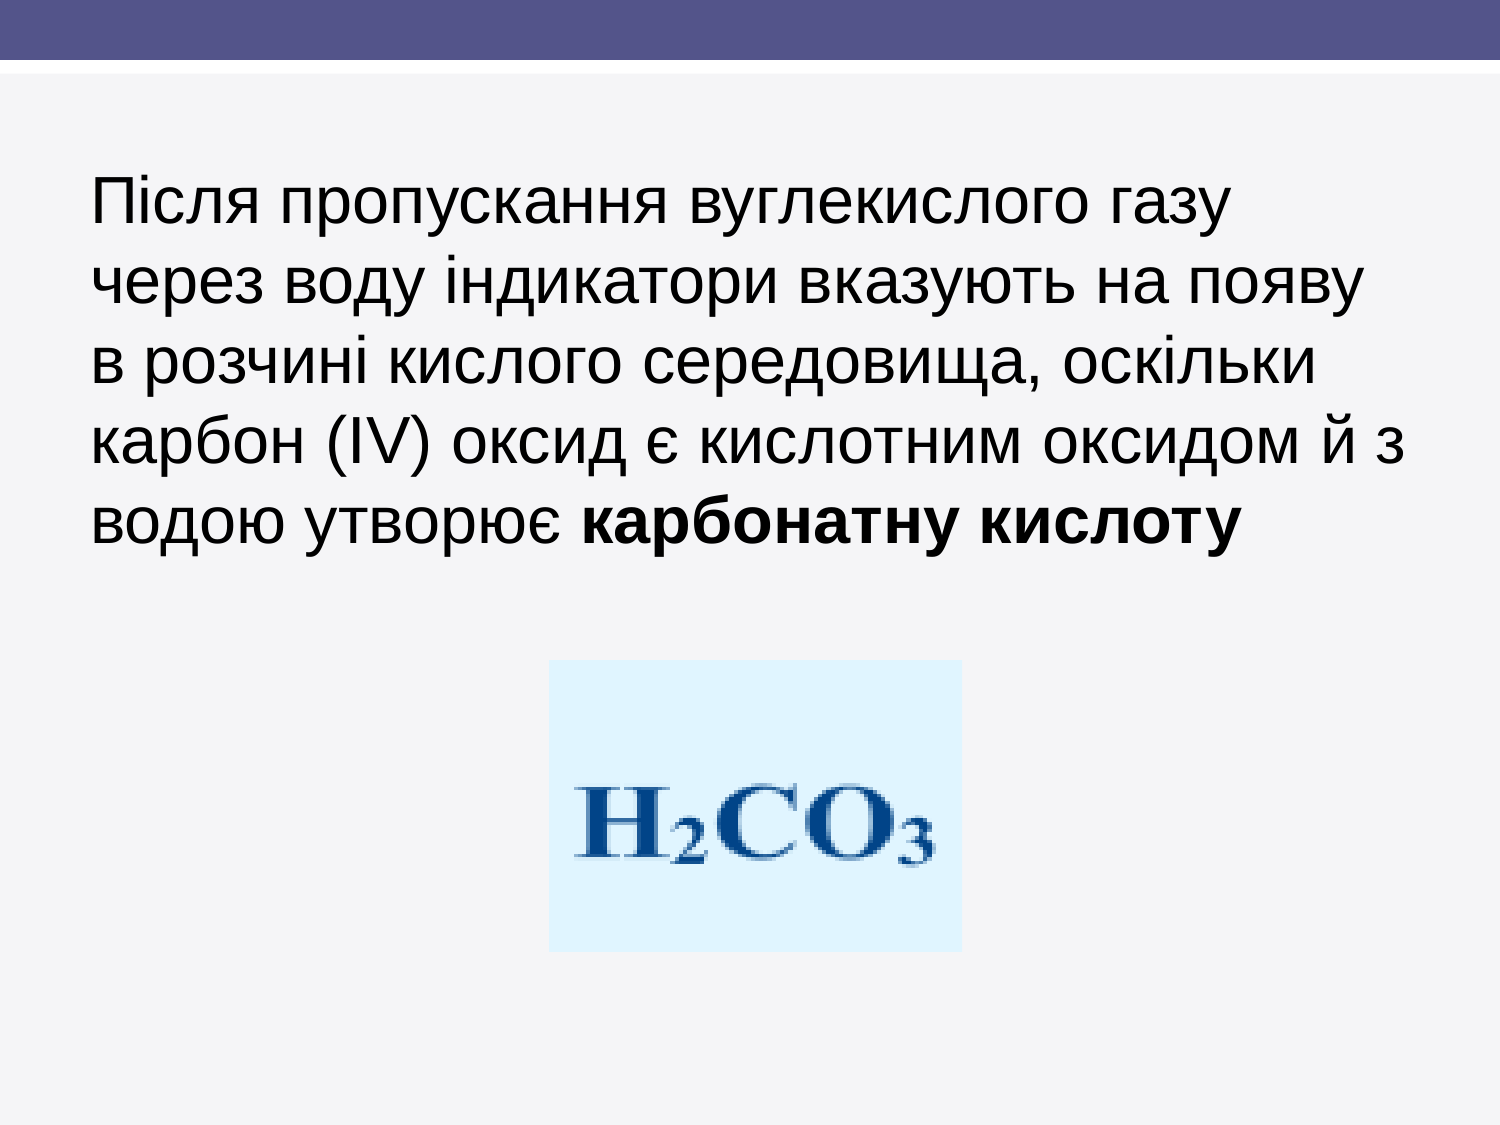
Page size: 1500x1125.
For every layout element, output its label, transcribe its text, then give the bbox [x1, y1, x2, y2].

picture [548, 660, 963, 952]
list Після пропускання вуглекислого газу через воду індикатори вказують на появу в розчині кислого середовища, оскільки карбон (ІV) оксид є кислотним оксидом й з водою утворює карбонатну кислоту [75, 149, 1425, 1005]
